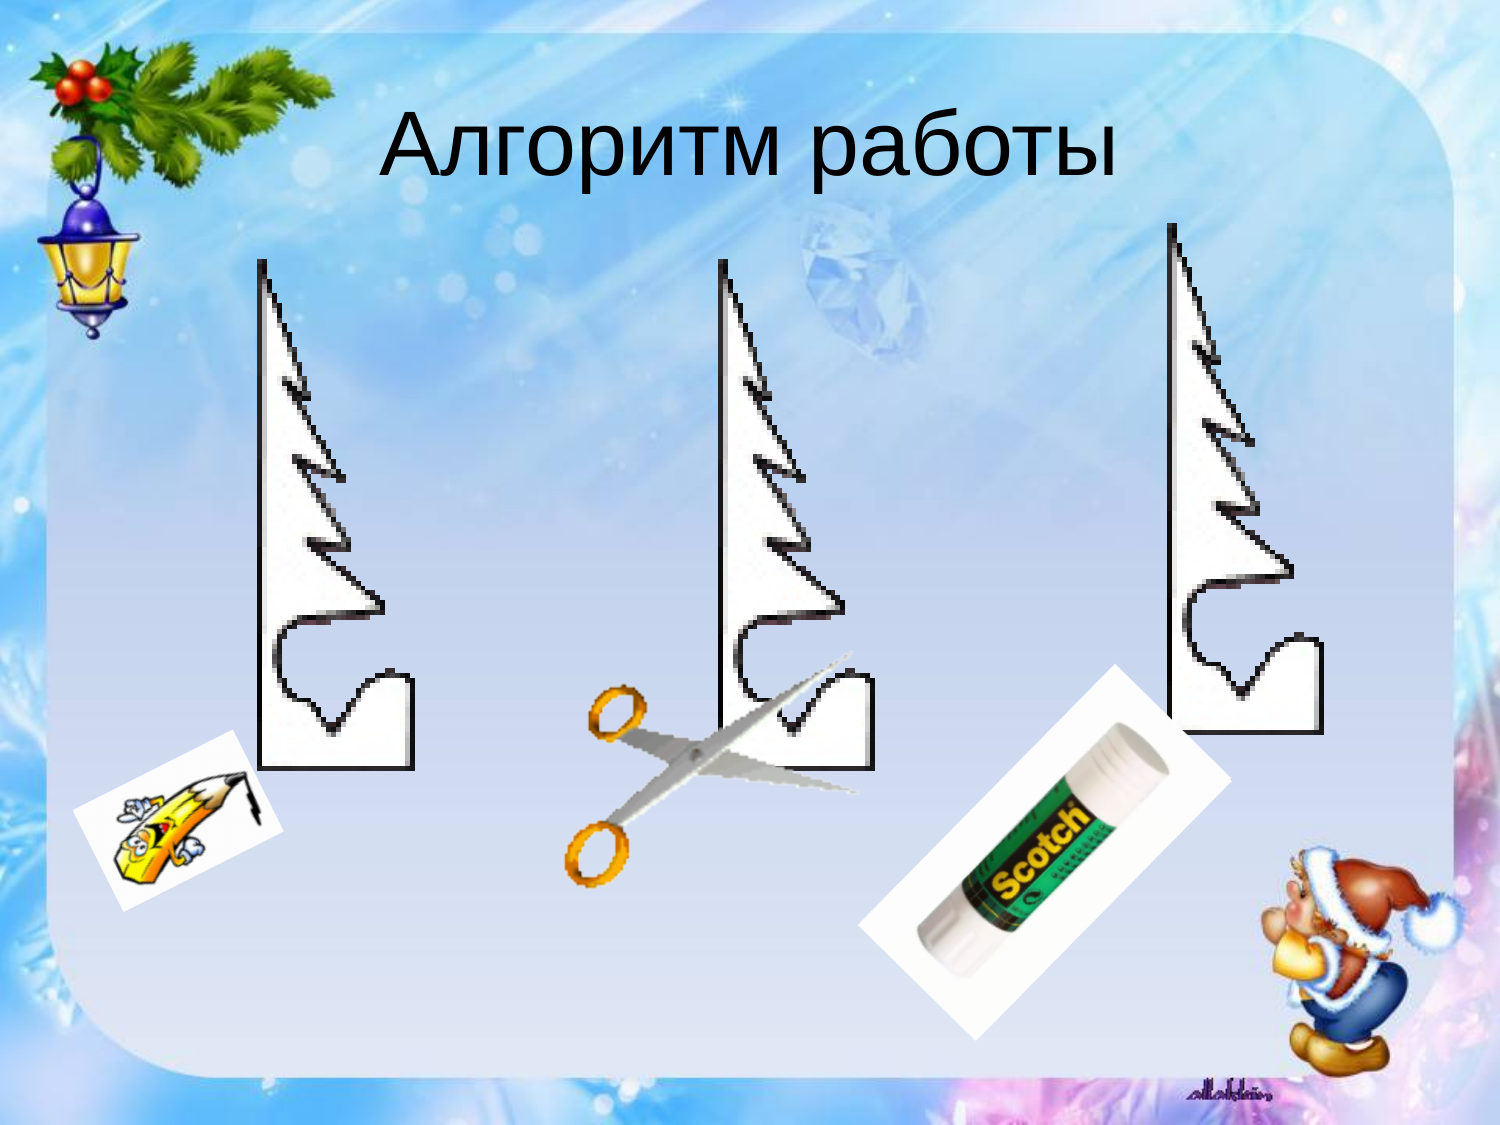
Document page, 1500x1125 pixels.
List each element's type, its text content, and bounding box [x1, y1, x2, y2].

title Алгоритм работы [74, 44, 1426, 233]
picture [0, 0, 1500, 1125]
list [253, 255, 415, 776]
